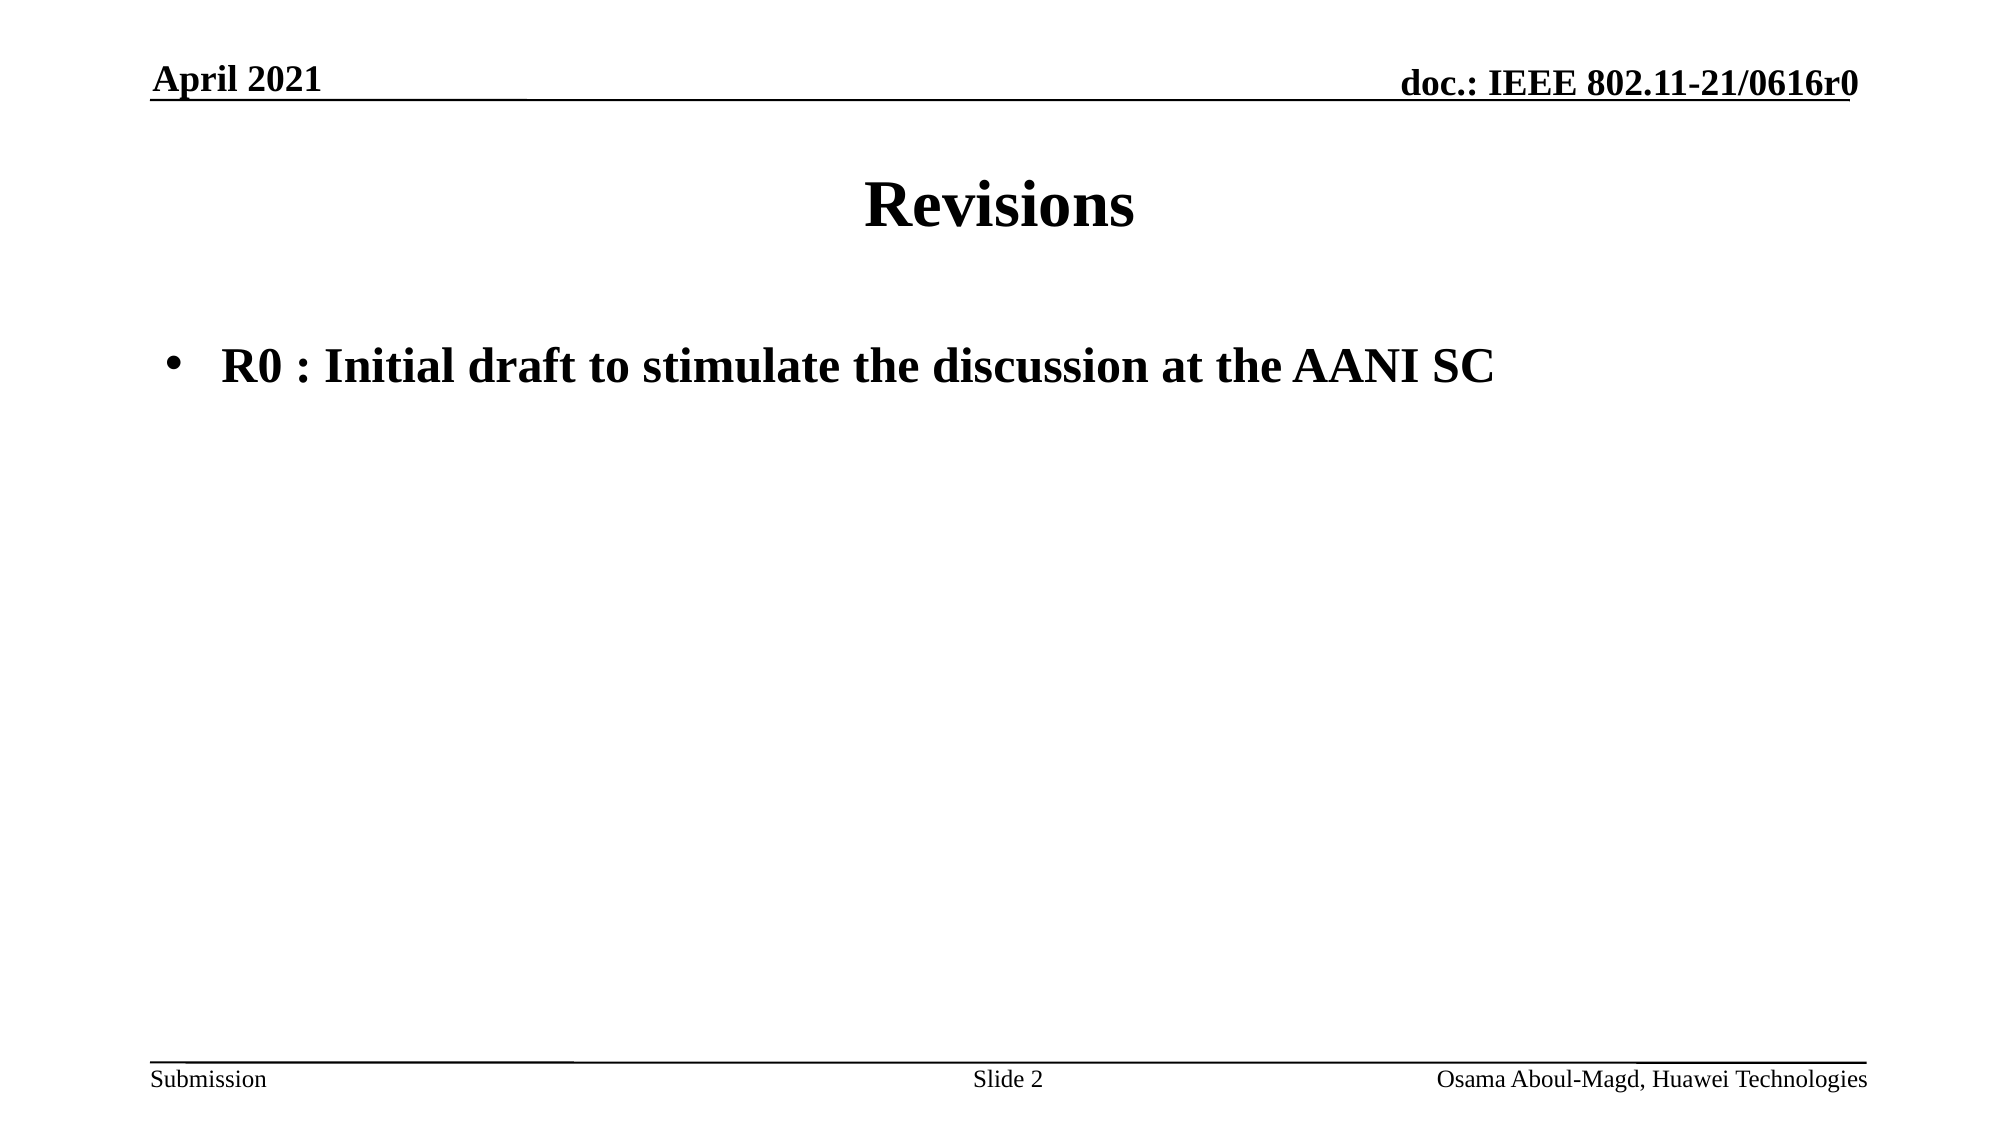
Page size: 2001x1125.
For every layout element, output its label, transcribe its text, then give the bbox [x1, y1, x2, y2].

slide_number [152, 54, 563, 100]
slide_number Slide 2 [950, 1061, 1067, 1123]
title Revisions [149, 112, 1850, 288]
footer Osama Aboul-Magd, Huawei Technologies [1171, 1061, 1869, 1093]
list R0 : Initial draft to stimulate the discussion at the AANI SC [149, 324, 1850, 1000]
